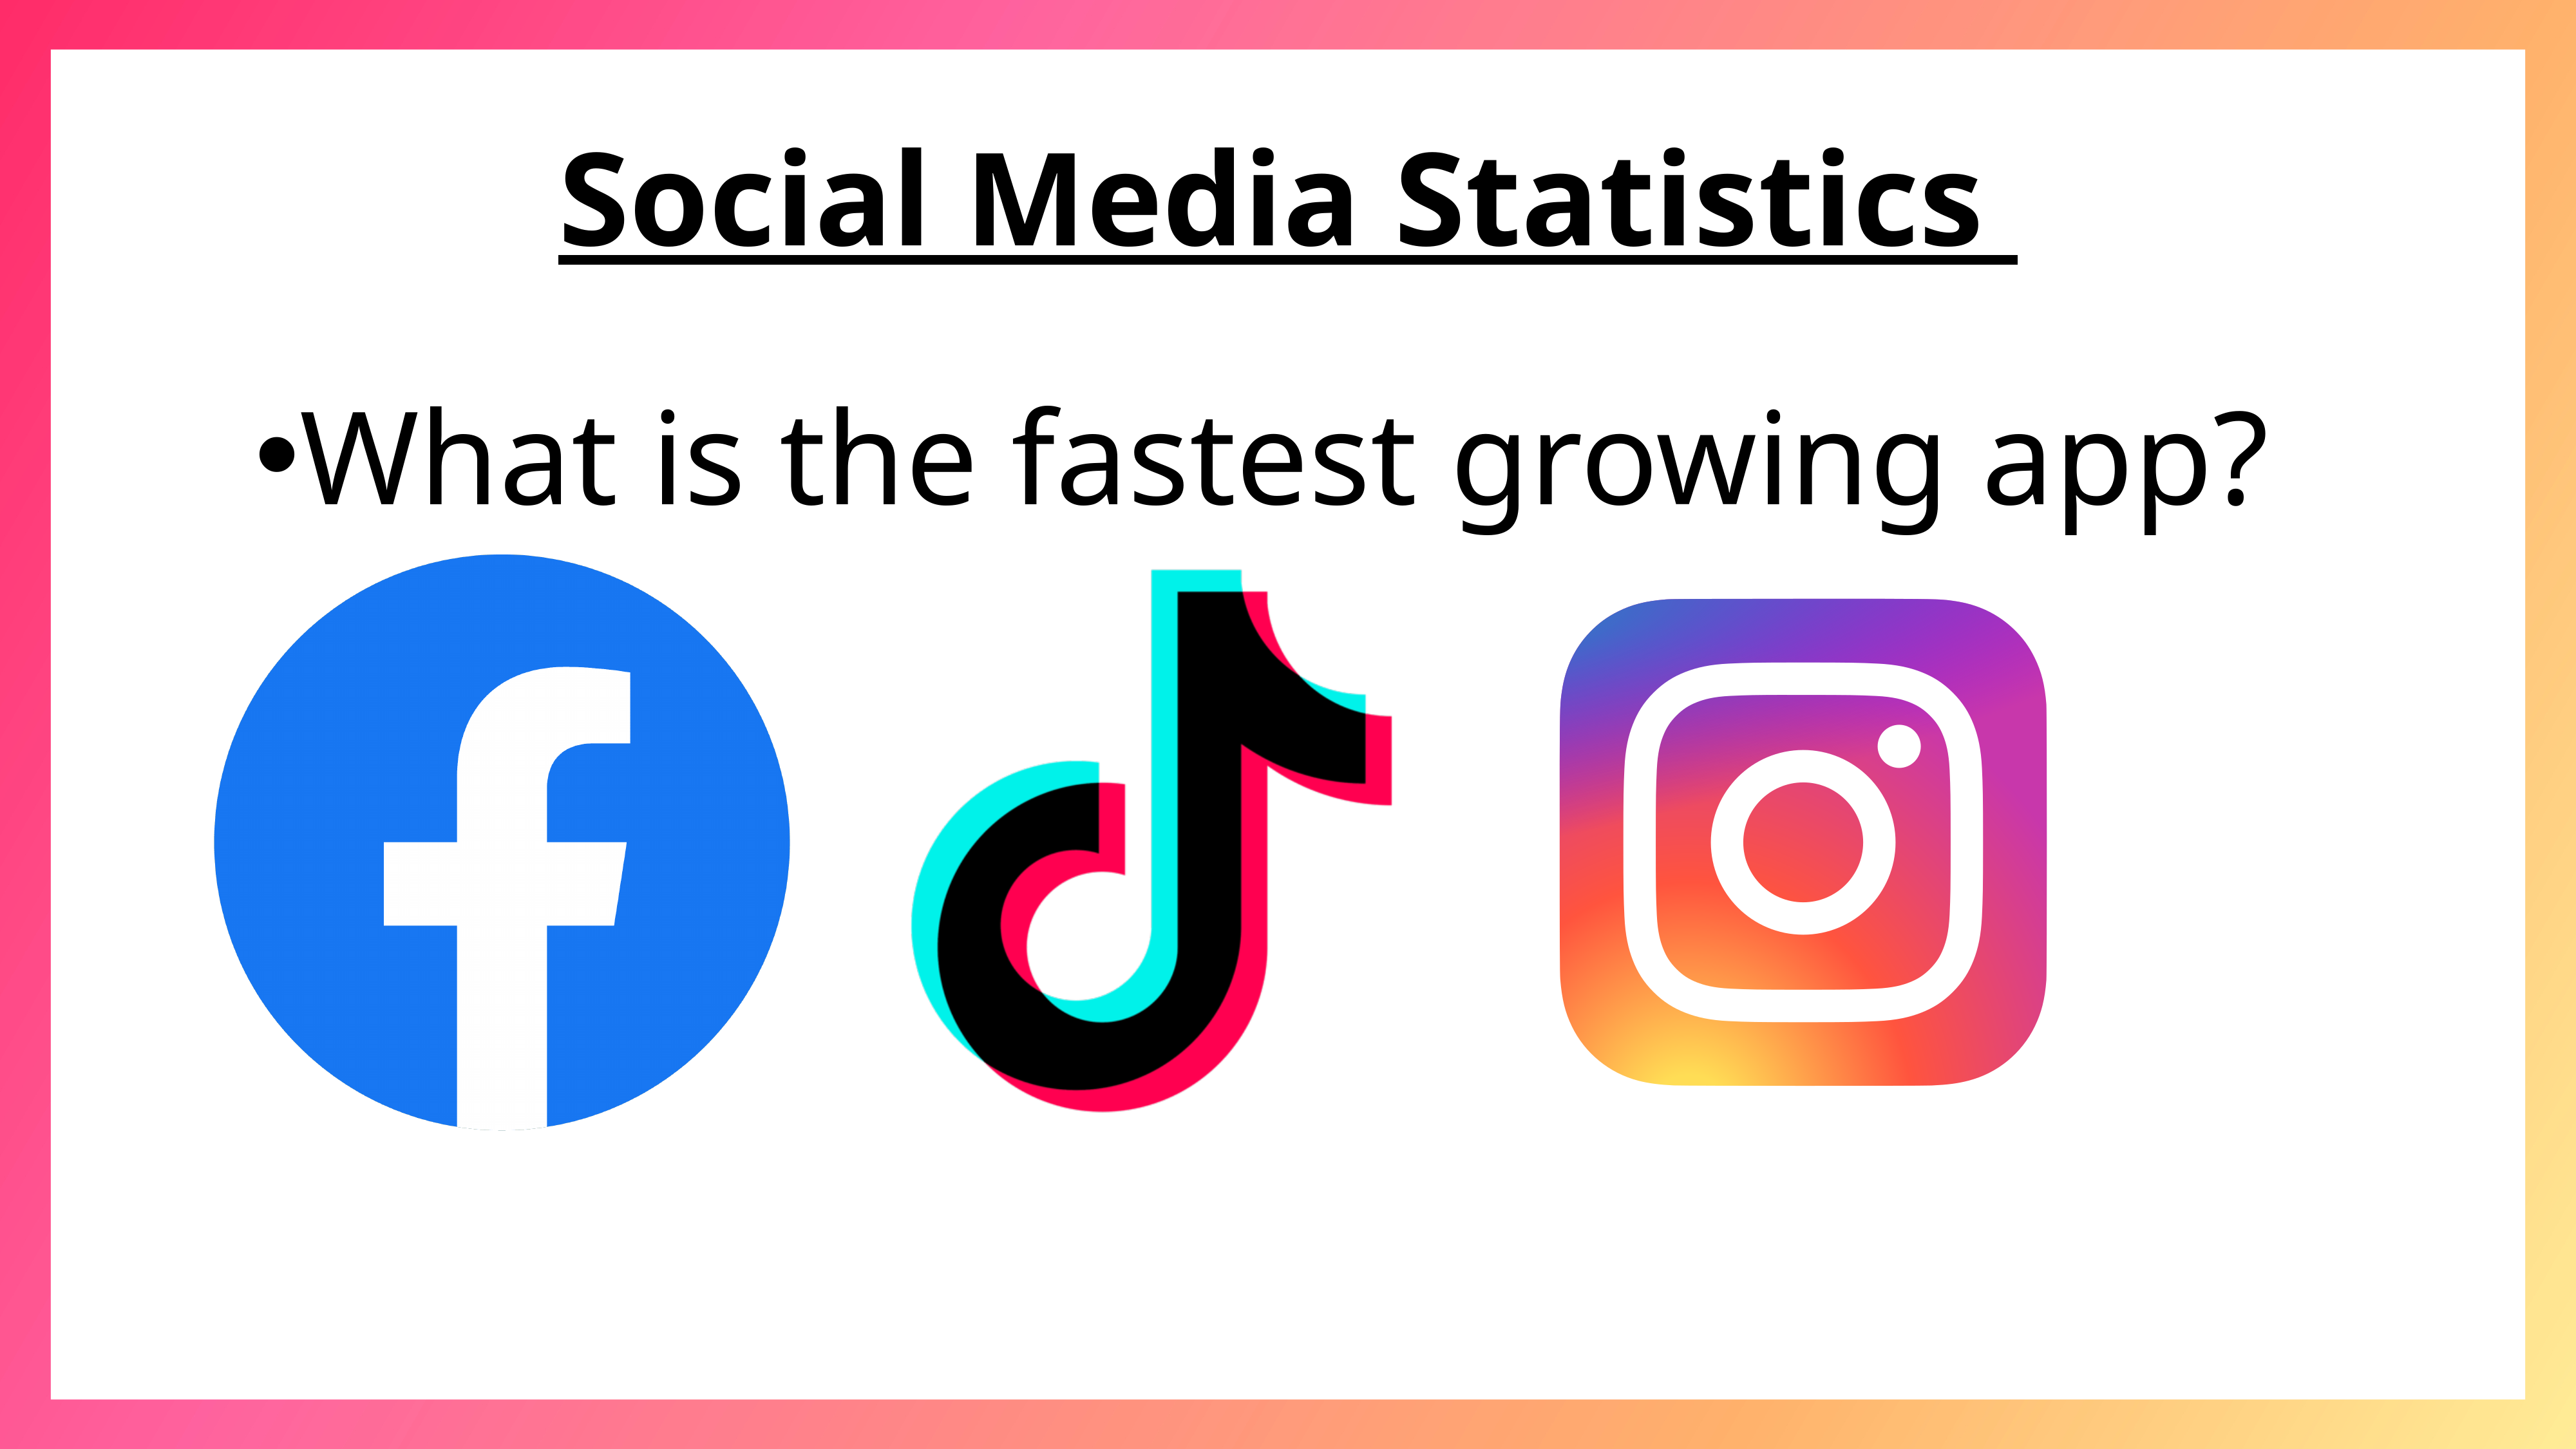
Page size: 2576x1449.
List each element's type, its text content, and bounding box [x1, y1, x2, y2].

text_box Social Media Statistics [168, 111, 2408, 277]
text_box What is the fastest growing app? [249, 370, 2327, 536]
picture [0, 0, 2576, 1449]
